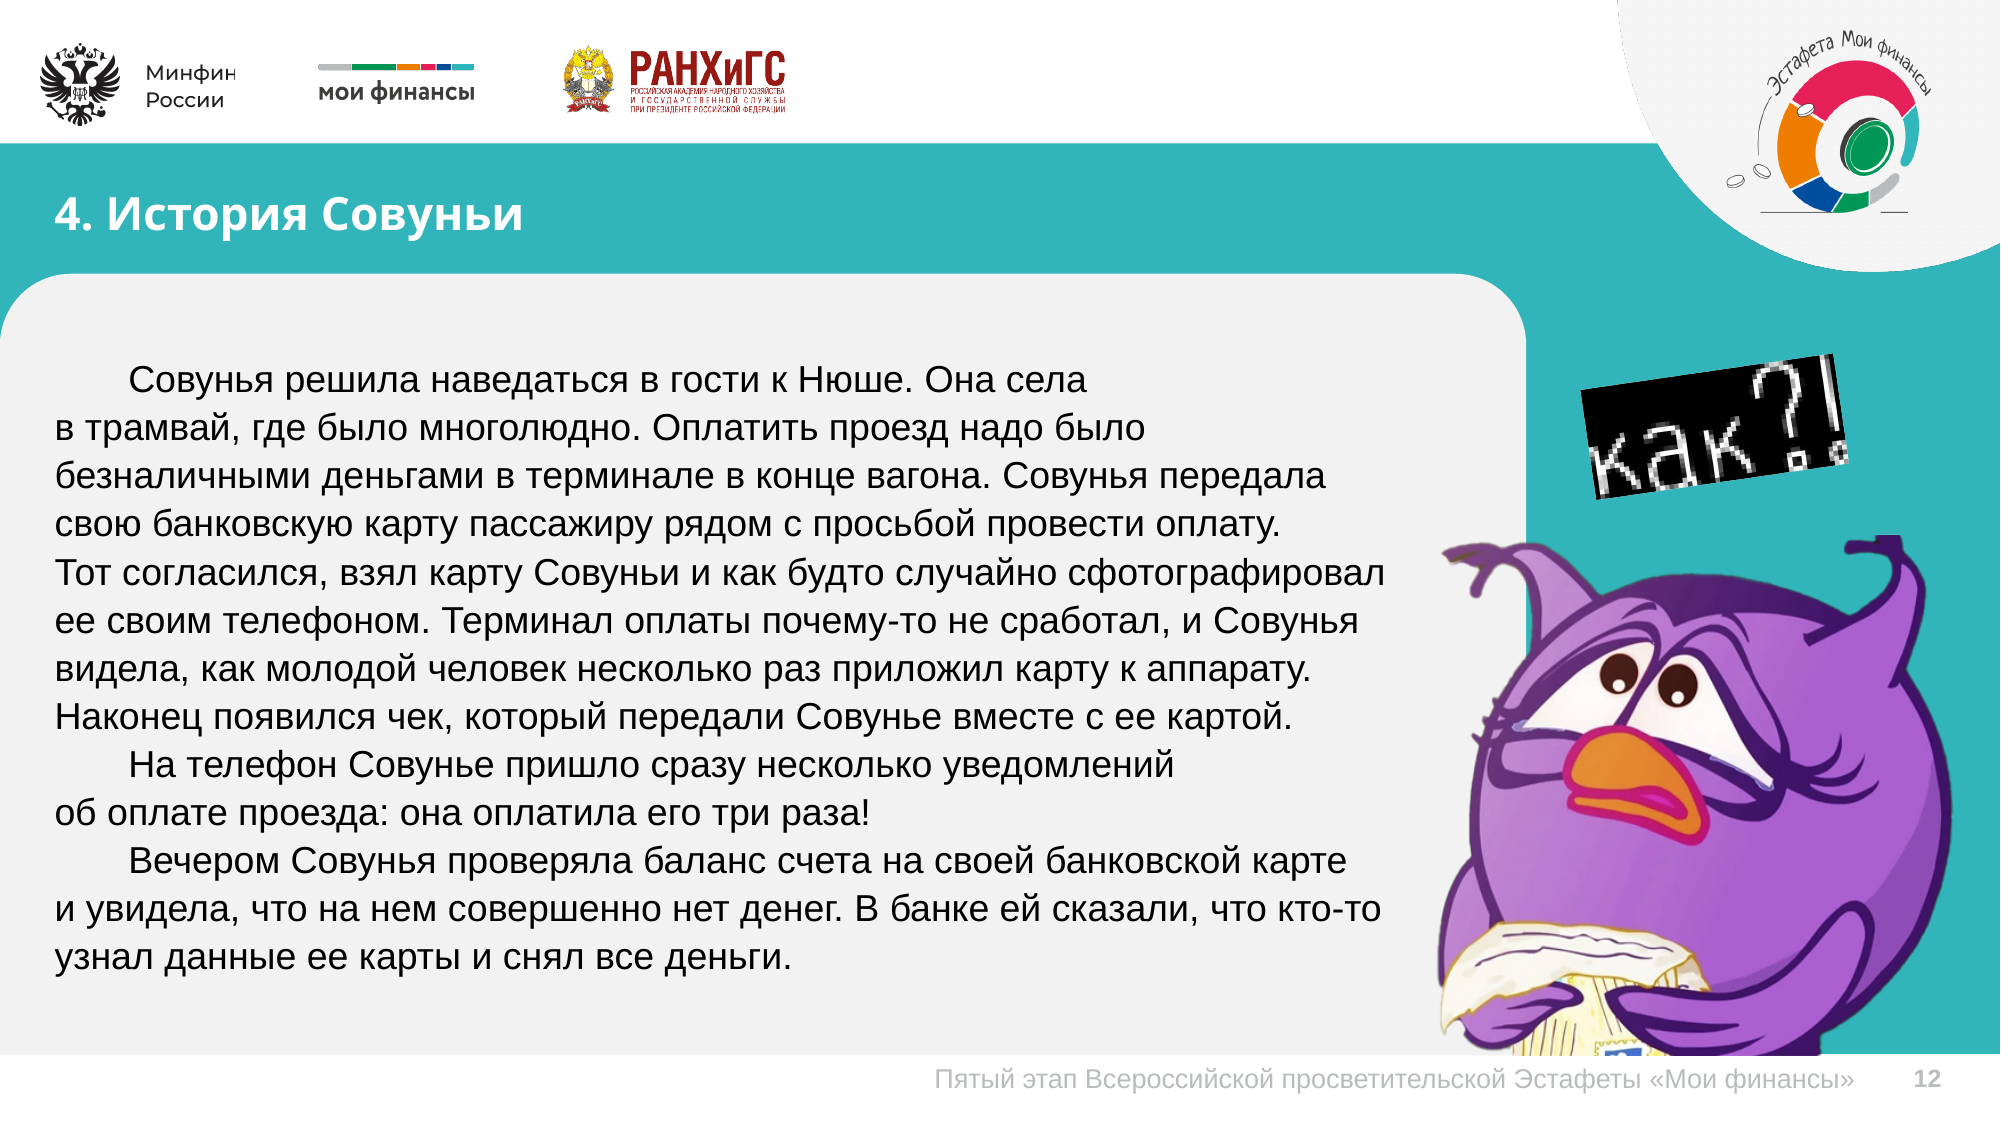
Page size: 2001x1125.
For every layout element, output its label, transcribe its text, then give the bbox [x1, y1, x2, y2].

text_box 4. История Совуньи [54, 190, 654, 274]
picture [562, 45, 785, 114]
list Совунья решила наведаться в гости к Нюше. Она села в трамвай, где было многолюдно. Оплатить проезд надо было безналичными деньгами в терминале в конце вагона. Совунья передала свою банковскую карту пассажиру рядом с просьбой провести оплату. Тот согласился, взял карту Совуньи и как будто случайно сфотографировал ее своим телефоном. Терминал оплаты почему-то не сработал, и Совунья видела, как молодой человек несколько раз приложил карту к аппарату. Наконец появился чек, который передали Совунье вместе с ее картой. На телефон Совунье пришло сразу несколько уведомлений об оплате проезда: она оплатила его три раза! Вечером Совунья проверяла баланс счета на своей банковской карте и увидела, что на нем совершенно нет денег. В банке ей сказали, что кто-то узнал данные ее карты и снял все деньги. [54, 351, 1399, 1125]
picture [1617, 0, 2000, 272]
picture [1384, 354, 1976, 1056]
picture [40, 43, 235, 126]
text_box [0, 273, 1527, 1056]
picture [318, 64, 474, 104]
